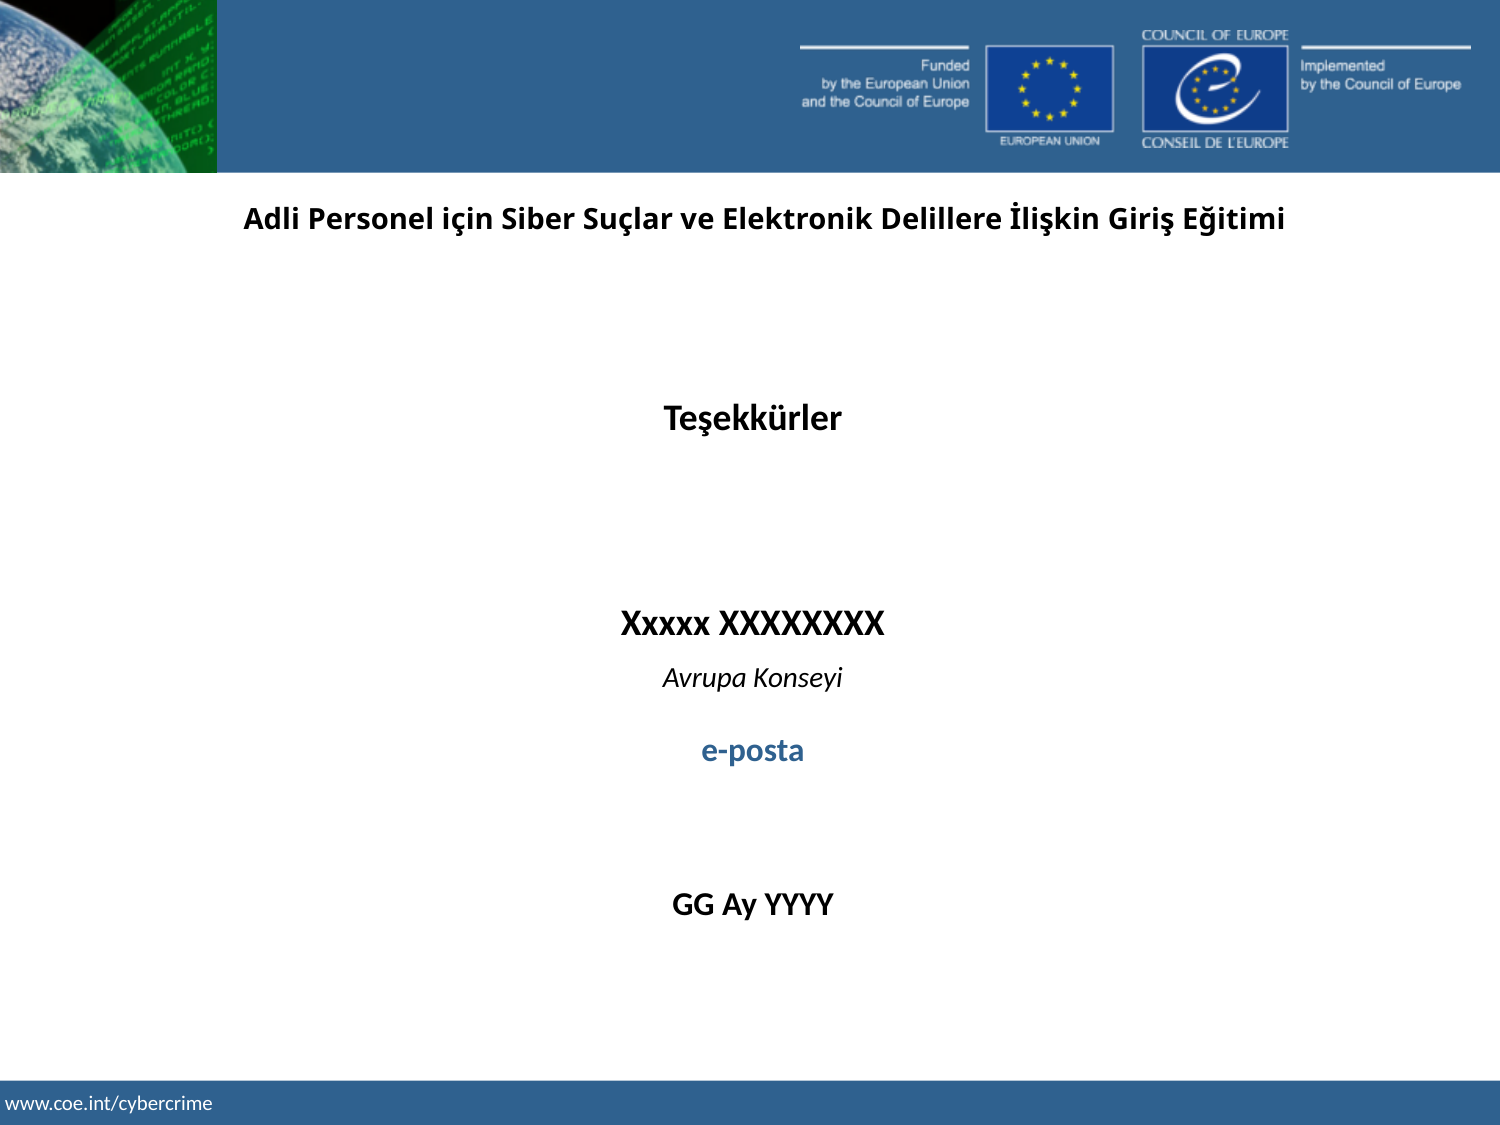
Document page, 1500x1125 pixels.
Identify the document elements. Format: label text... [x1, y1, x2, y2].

picture [0, 0, 217, 173]
picture [799, 30, 1471, 148]
text_box Teşekkürler Xxxxx XXXXXXXX Avrupa Konseyi e-posta GG Ay YYYY [47, 385, 1459, 930]
text_box Adli Personel için Siber Suçlar ve Elektronik Delillere İlişkin Giriş Eğitimi [59, 193, 1471, 243]
